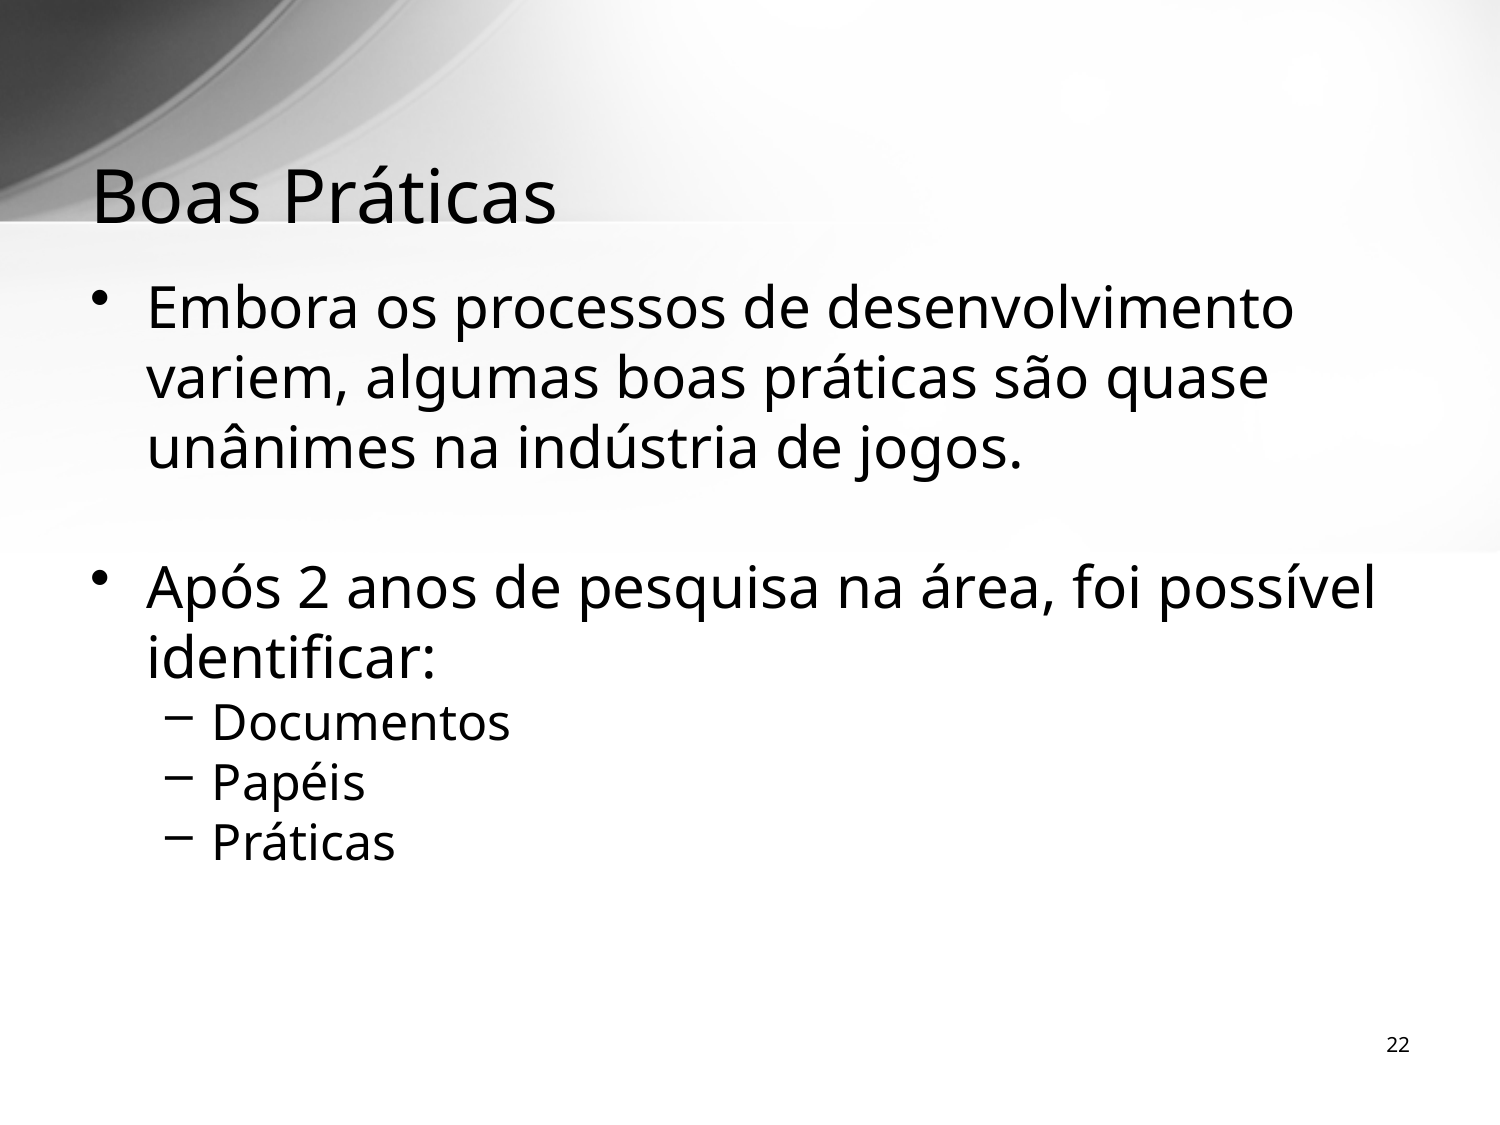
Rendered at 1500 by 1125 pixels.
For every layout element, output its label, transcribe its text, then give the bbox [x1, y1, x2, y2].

slide_number 22 [1074, 1024, 1425, 1103]
picture [0, 0, 1500, 1125]
title Boas Práticas [74, 58, 1426, 247]
list Embora os processos de desenvolvimento variem, algumas boas práticas são quase unânimes na indústria de jogos. Após 2 anos de pesquisa na área, foi possível identificar: Documentos Papéis Práticas [74, 262, 1426, 1006]
